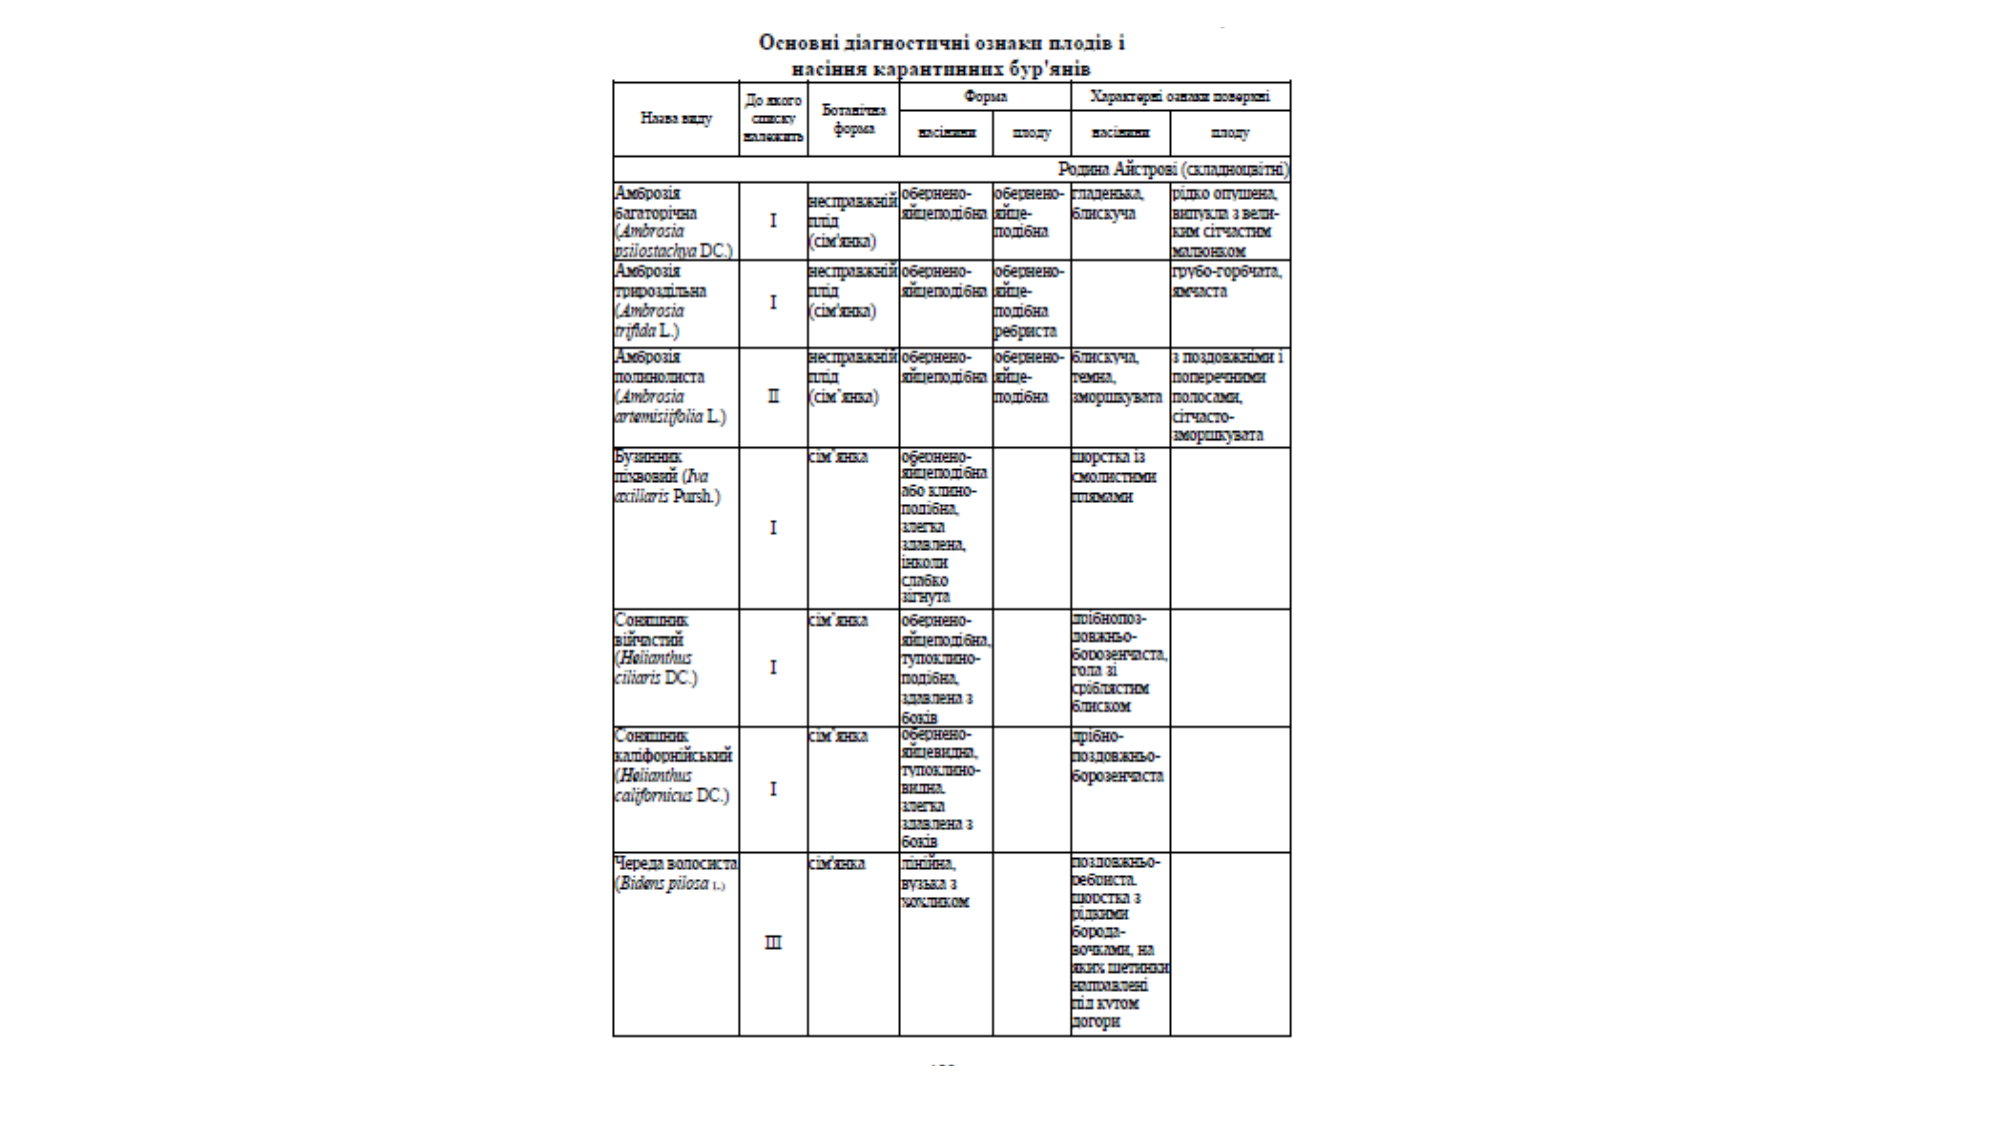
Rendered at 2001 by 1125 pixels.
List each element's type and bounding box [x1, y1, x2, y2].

list [567, 27, 1323, 1066]
